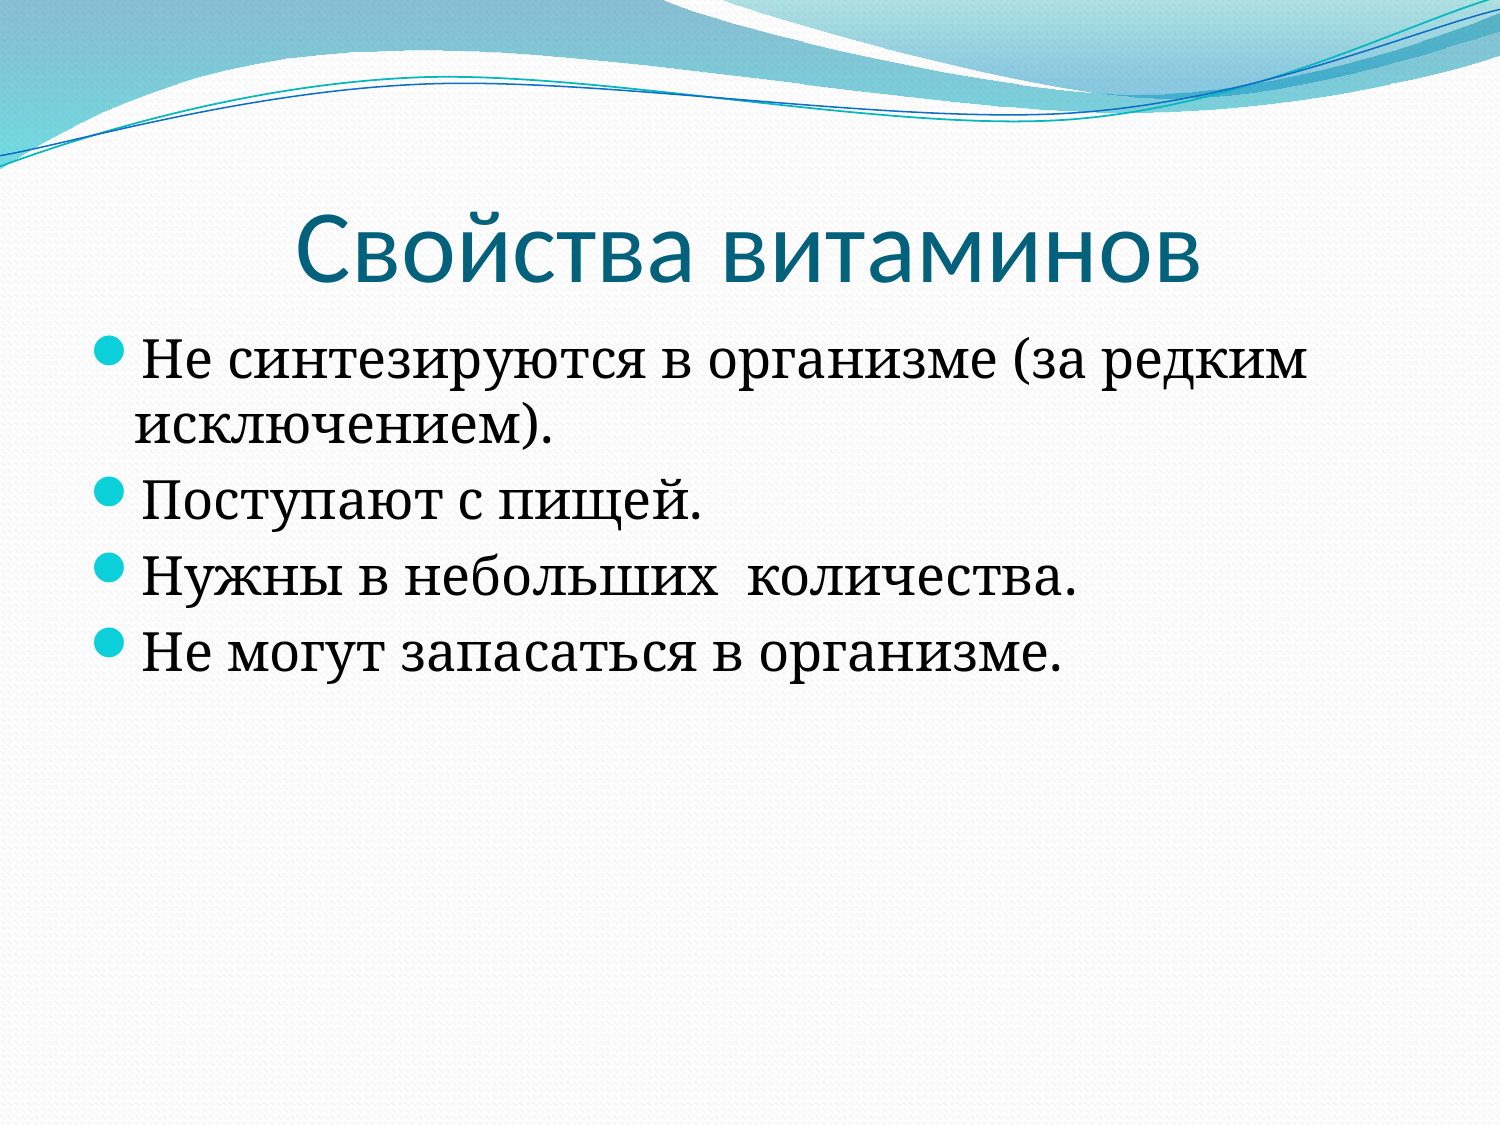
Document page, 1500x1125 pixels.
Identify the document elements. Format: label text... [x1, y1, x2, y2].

list Не синтезируются в организме (за редким исключением). Поступают с пищей. Нужны в небольших количества. Не могут запасаться в организме. [75, 317, 1425, 1038]
title Свойства витаминов [75, 115, 1425, 303]
